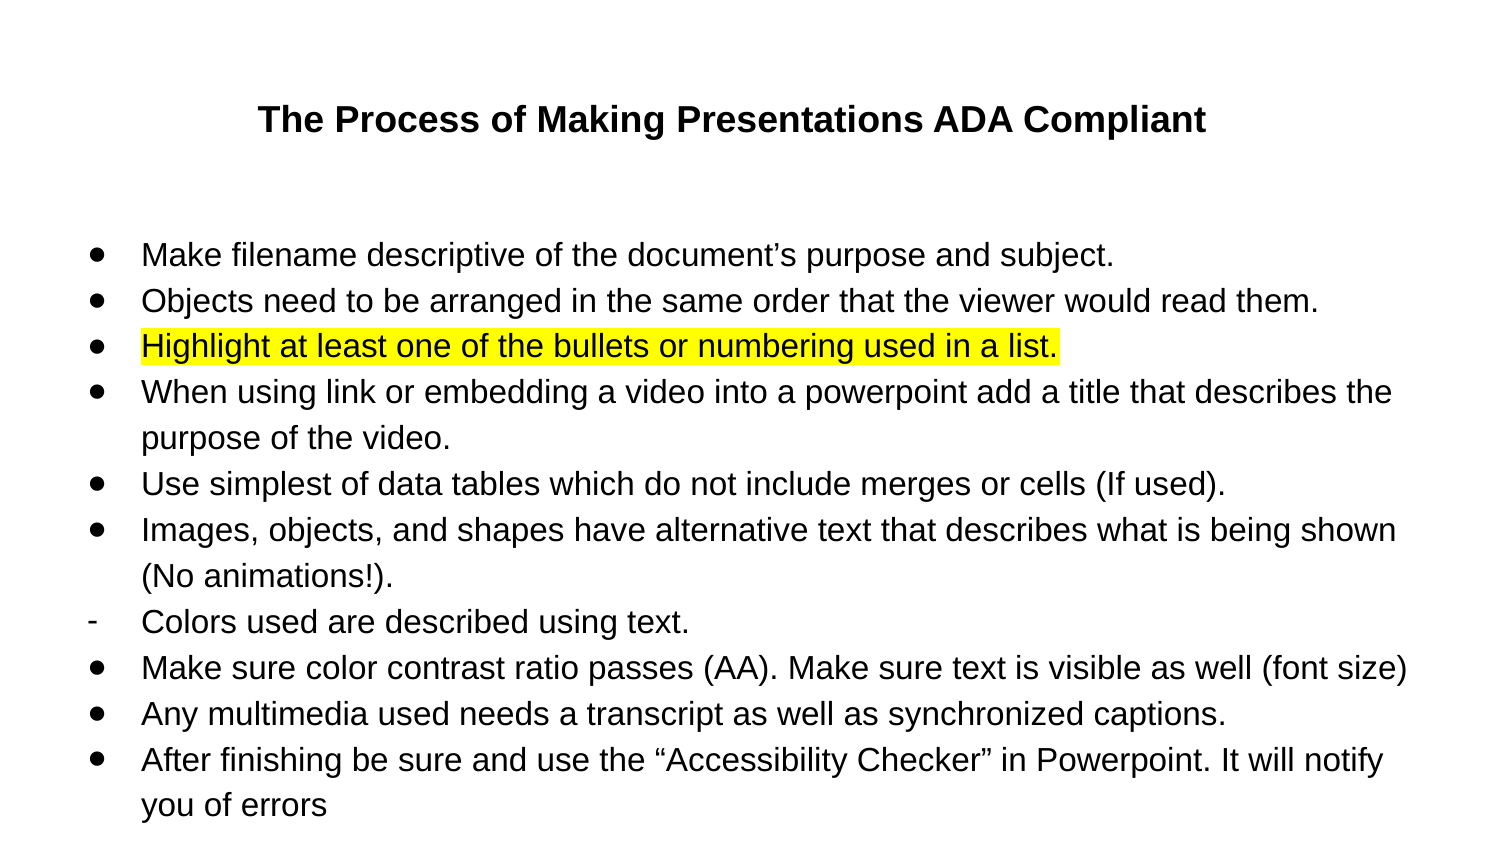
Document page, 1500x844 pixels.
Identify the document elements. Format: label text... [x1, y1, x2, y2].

list Make filename descriptive of the document’s purpose and subject. Objects need to be arranged in the same order that the viewer would read them. Highlight at least one of the bullets or numbering used in a list. When using link or embedding a video into a powerpoint add a title that describes the purpose of the video. Use simplest of data tables which do not include merges or cells (If used). Images, objects, and shapes have alternative text that describes what is being shown (No animations!). Colors used are described using text. Make sure color contrast ratio passes (AA). Make sure text is visible as well (font size) Any multimedia used needs a transcript as well as synchronized captions. After finishing be sure and use the “Accessibility Checker” in Powerpoint. It will notify you of errors [51, 166, 1449, 806]
title The Process of Making Presentations ADA Compliant [38, 72, 1437, 167]
